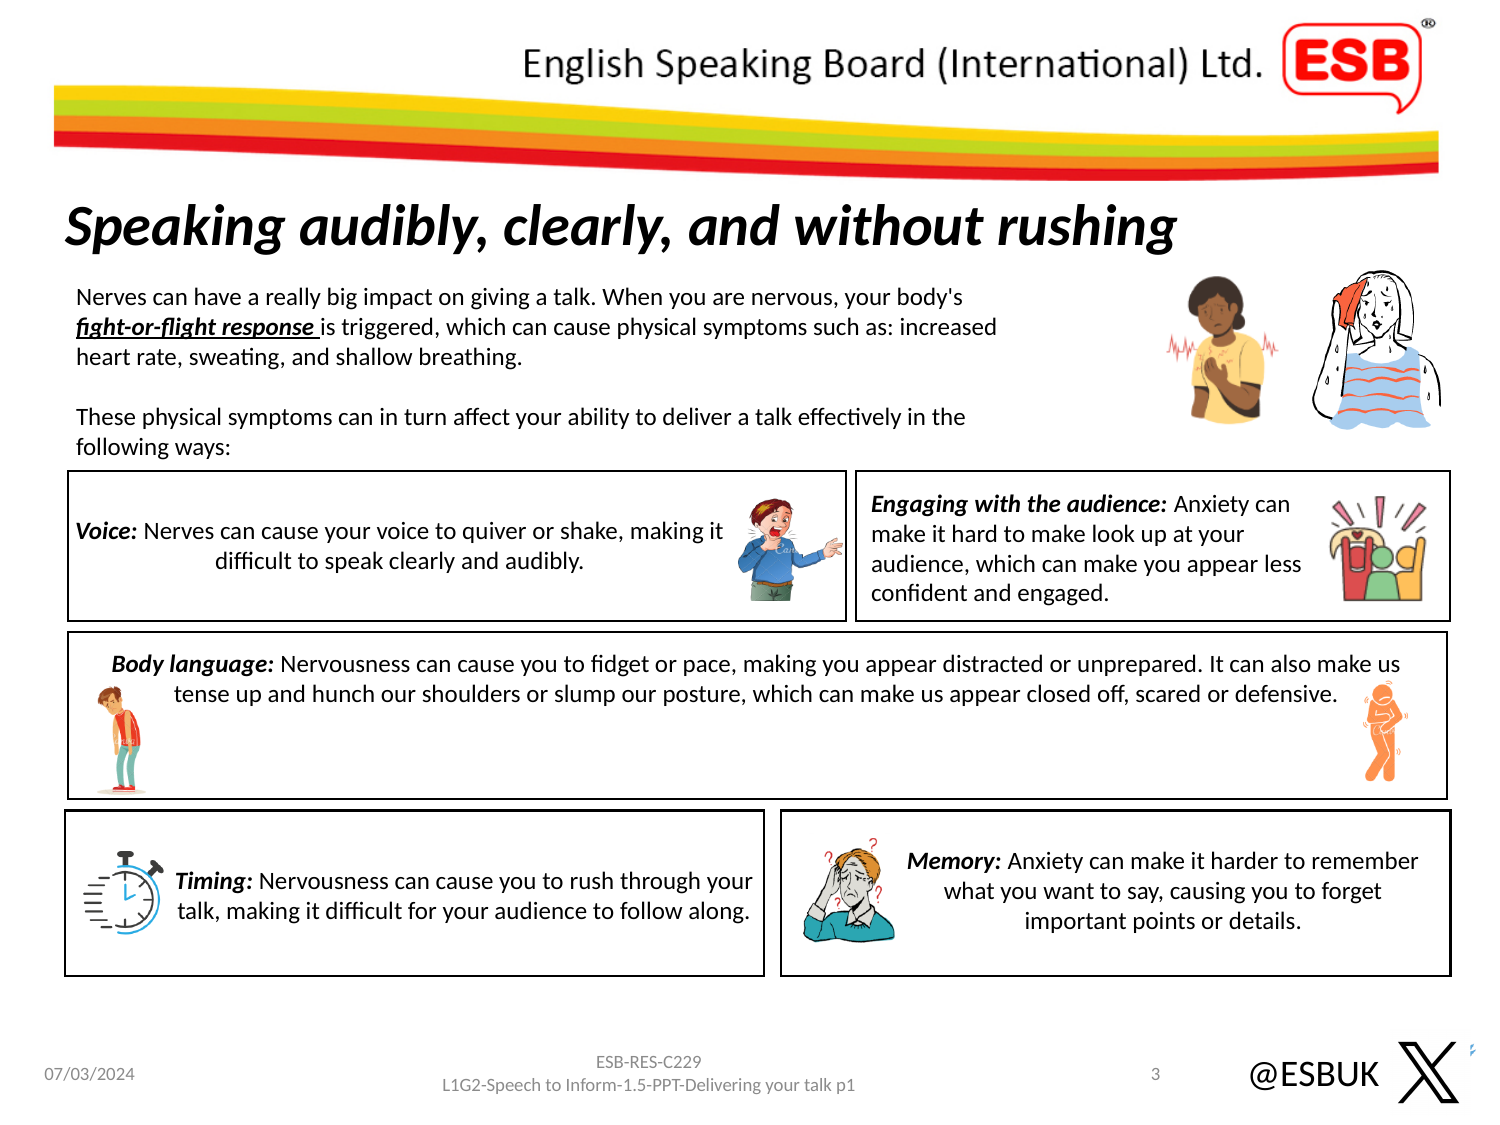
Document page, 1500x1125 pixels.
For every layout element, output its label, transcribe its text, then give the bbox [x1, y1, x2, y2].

title Speaking audibly, clearly, and without rushing [50, 167, 1444, 286]
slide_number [29, 1042, 367, 1103]
text_box Nerves can have a really big impact on giving a talk. When you are nervous, your body's fight-or-flight response is triggered, which can cause physical symptoms such as: increased heart rate, sweating, and shallow breathing. These physical symptoms can in turn affect your ability to deliver a talk effectively in the following ways: [61, 273, 1043, 470]
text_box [67, 631, 1447, 799]
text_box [780, 810, 1451, 976]
picture [1152, 247, 1455, 439]
picture [1390, 1029, 1476, 1116]
footer ESB-RES-C229 L1G2-Speech to Inform-1.5-PPT-Delivering your talk p1 [395, 1042, 902, 1103]
slide_number 3 [930, 1042, 1176, 1103]
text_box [65, 810, 773, 976]
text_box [57, 470, 855, 622]
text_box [856, 470, 1451, 622]
picture [0, 0, 1500, 189]
